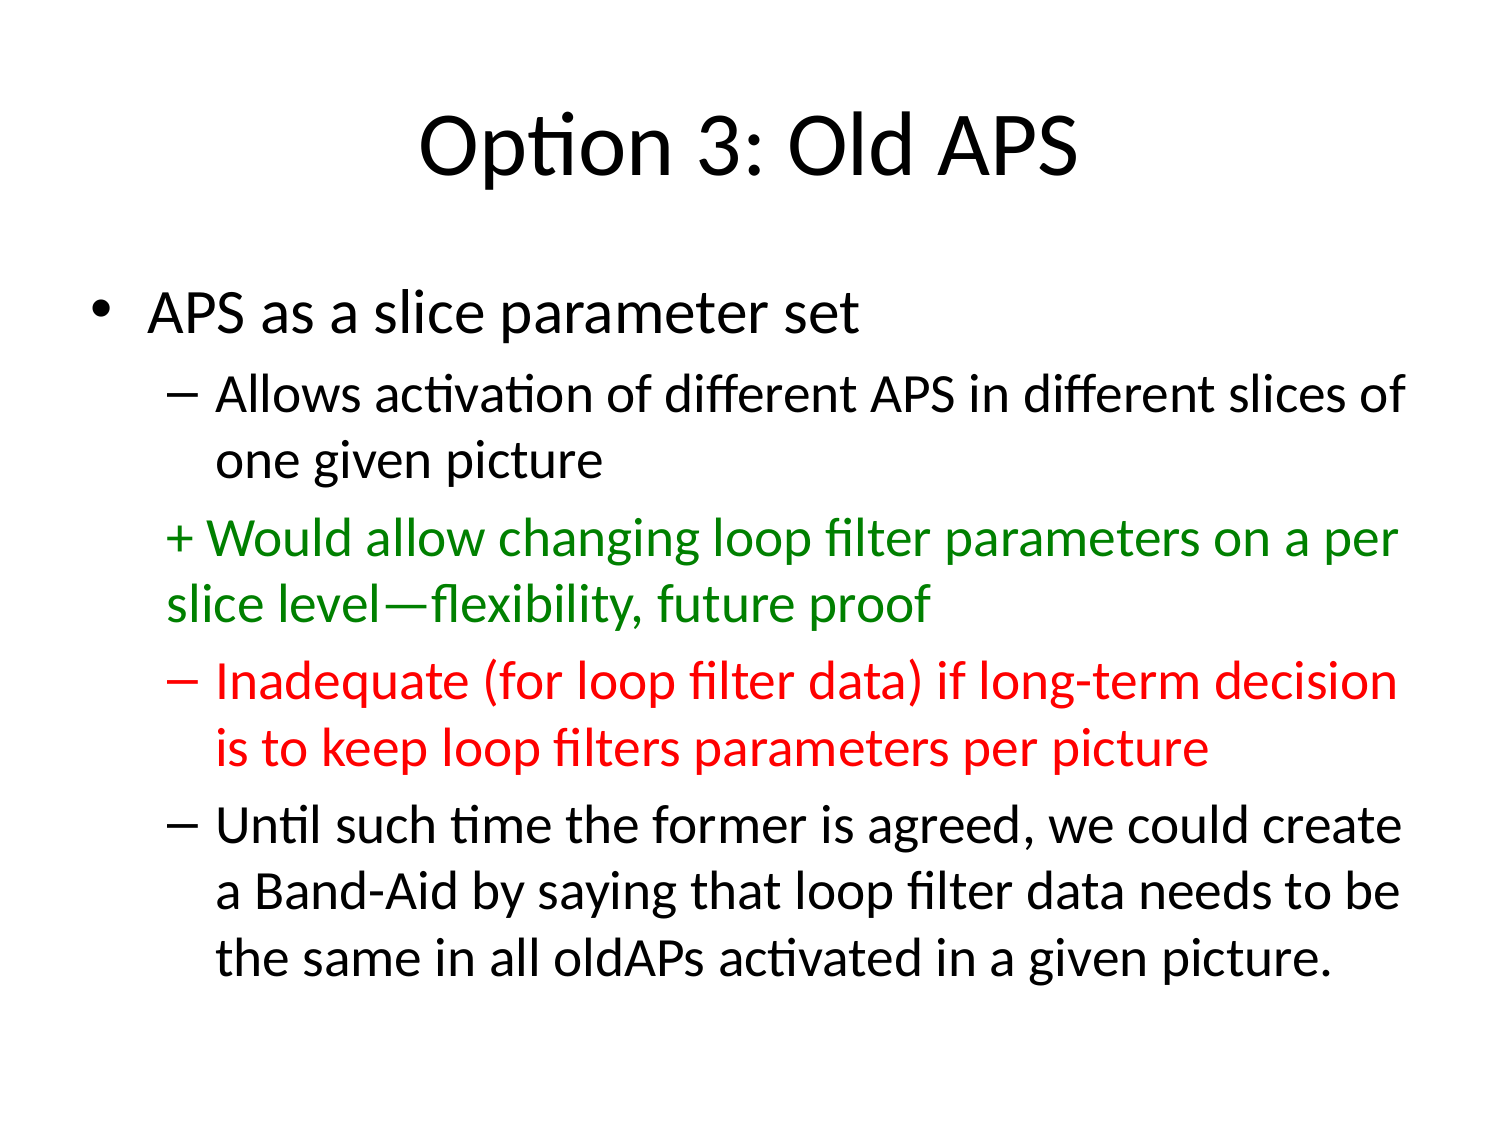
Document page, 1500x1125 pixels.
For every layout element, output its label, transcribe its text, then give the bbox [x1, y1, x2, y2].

list APS as a slice parameter set Allows activation of different APS in different slices of one given picture + Would allow changing loop filter parameters on a per slice level—flexibility, future proof Inadequate (for loop filter data) if long-term decision is to keep loop filters parameters per picture Until such time the former is agreed, we could create a Band-Aid by saying that loop filter data needs to be the same in all oldAPs activated in a given picture. [75, 262, 1425, 1005]
title Option 3: Old APS [75, 45, 1425, 233]
